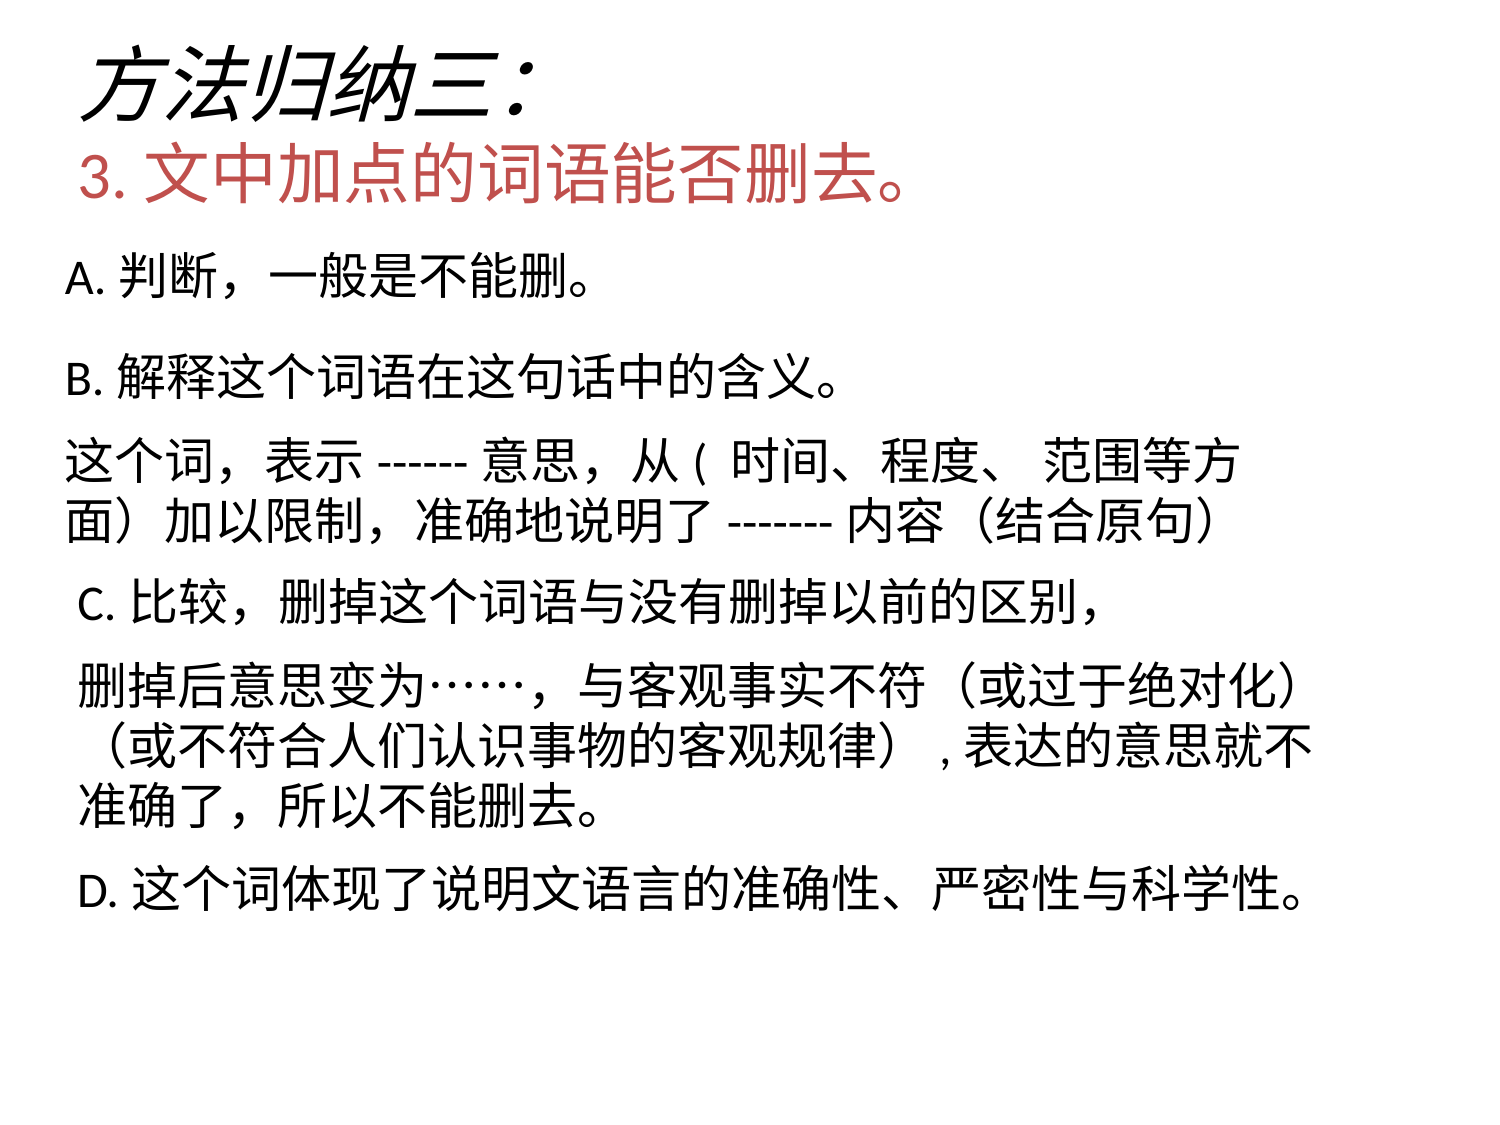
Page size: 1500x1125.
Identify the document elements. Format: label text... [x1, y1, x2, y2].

text_box A.判断，一般是不能删。 [50, 237, 613, 313]
text_box C.比较，删掉这个词语与没有删掉以前的区别， 删掉后意思变为……，与客观事实不符（或过于绝对化）（或不符合人们认识事物的客观规律）,表达的意思就不准确了，所以不能删去。 [62, 562, 1375, 843]
text_box 方法归纳三： [62, 24, 1013, 140]
text_box B.解释这个词语在这句话中的含义。 这个词，表示------意思，从( 时间、程度、 范围等方面）加以限制，准确地说明了-------内容（结合原句） [50, 337, 1275, 558]
text_box 3.文中加点的词语能否删去。 [62, 124, 1313, 220]
text_box D.这个词体现了说明文语言的准确性、严密性与科学性。 [62, 849, 1325, 925]
